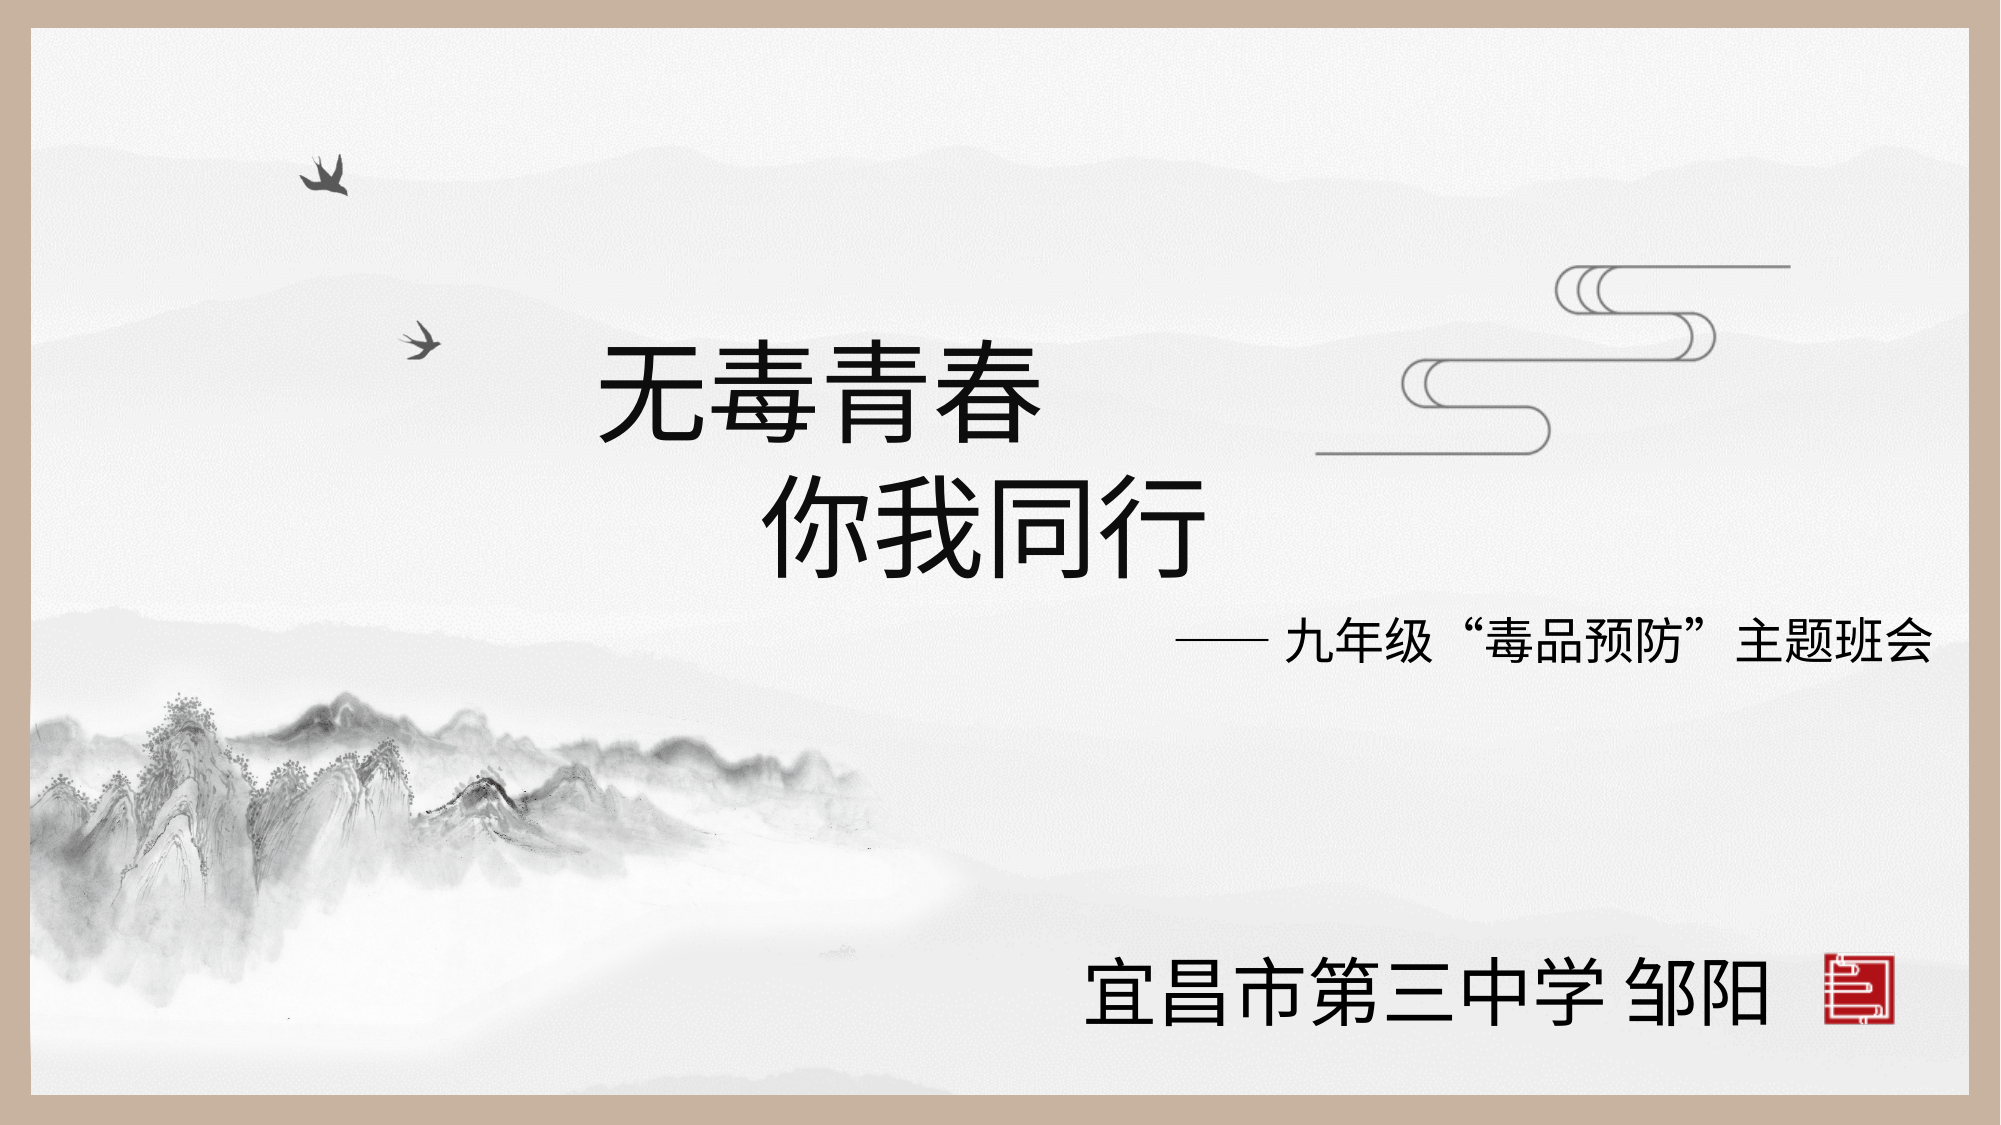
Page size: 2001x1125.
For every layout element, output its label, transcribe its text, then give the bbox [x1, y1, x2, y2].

picture [1814, 938, 1904, 1044]
picture [286, 137, 481, 398]
text_box 宜昌市第三中学 邹阳 [1067, 937, 1856, 1043]
text_box 无毒青春 你我同行 [30, 314, 1183, 600]
picture [30, 627, 996, 1091]
text_box [0, 0, 2000, 1125]
text_box ——九年级“毒品预防”主题班会 [1157, 602, 1968, 677]
picture [1183, 112, 1943, 603]
